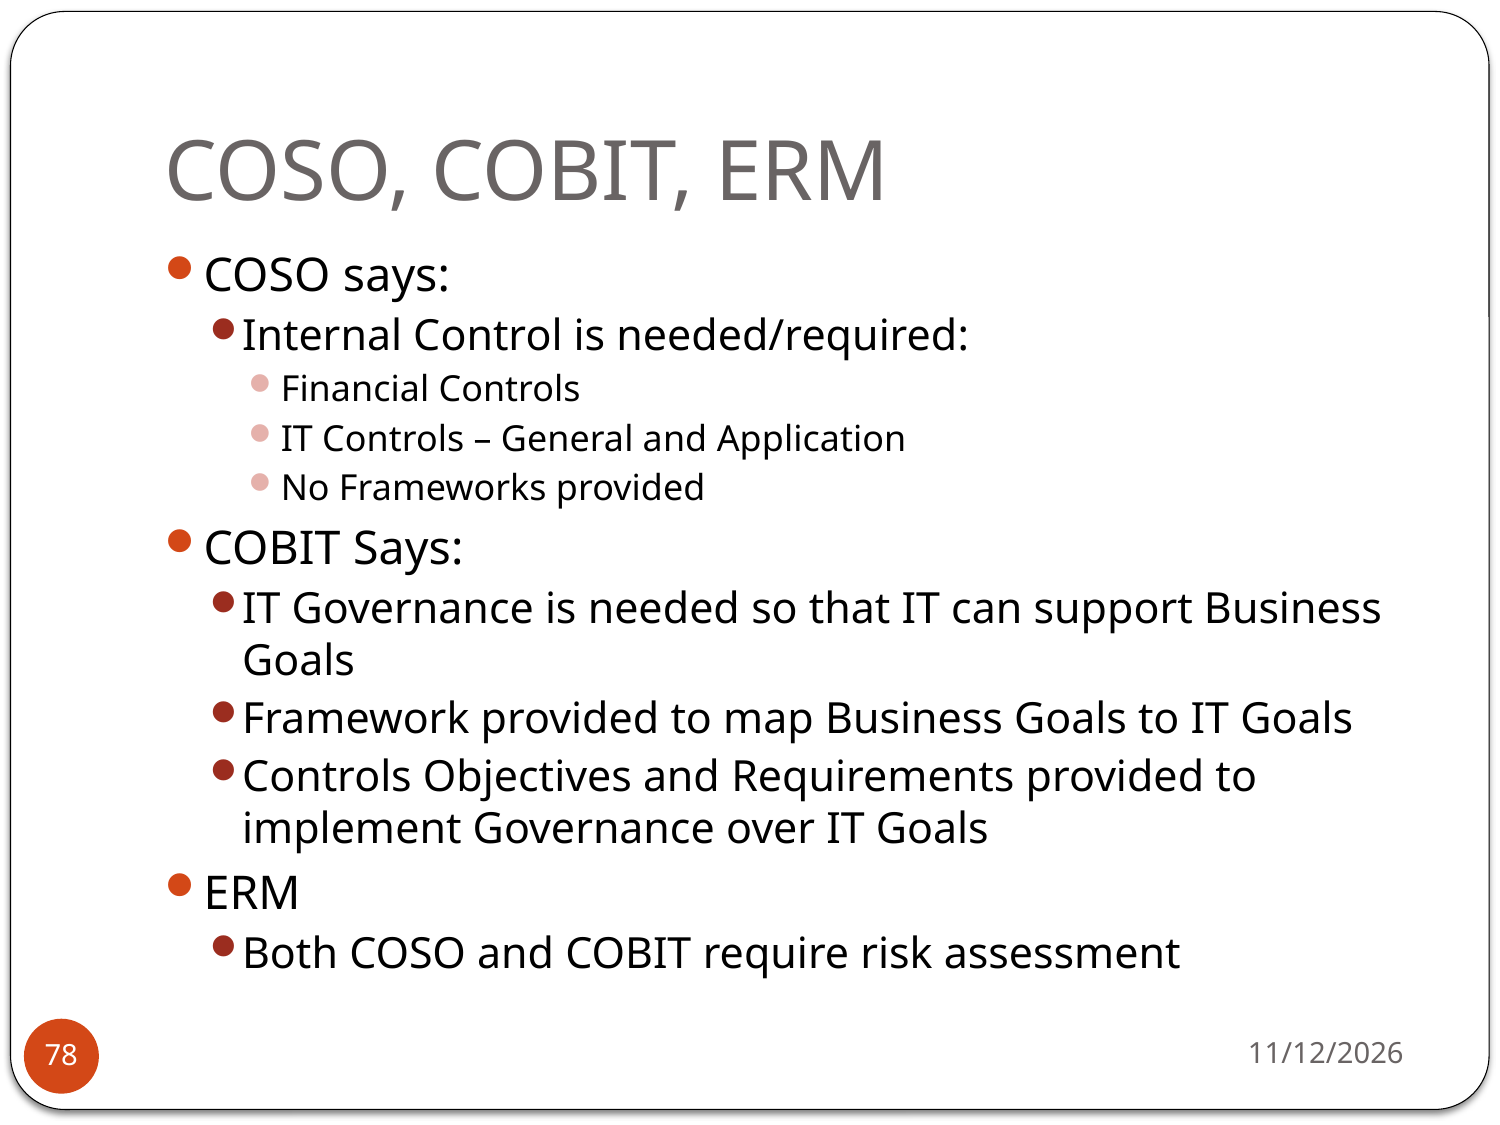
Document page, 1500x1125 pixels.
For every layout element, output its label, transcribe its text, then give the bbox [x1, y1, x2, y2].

list COSO says: Internal Control is needed/required: Financial Controls IT Controls – General and Application No Frameworks provided COBIT Says: IT Governance is needed so that IT can support Business Goals Framework provided to map Business Goals to IT Goals Controls Objectives and Requirements provided to implement Governance over IT Goals ERM Both COSO and COBIT require risk assessment [150, 237, 1425, 988]
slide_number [1012, 1015, 1419, 1094]
title COSO, COBIT, ERM [150, 45, 1425, 233]
slide_number 78 [23, 1018, 99, 1094]
